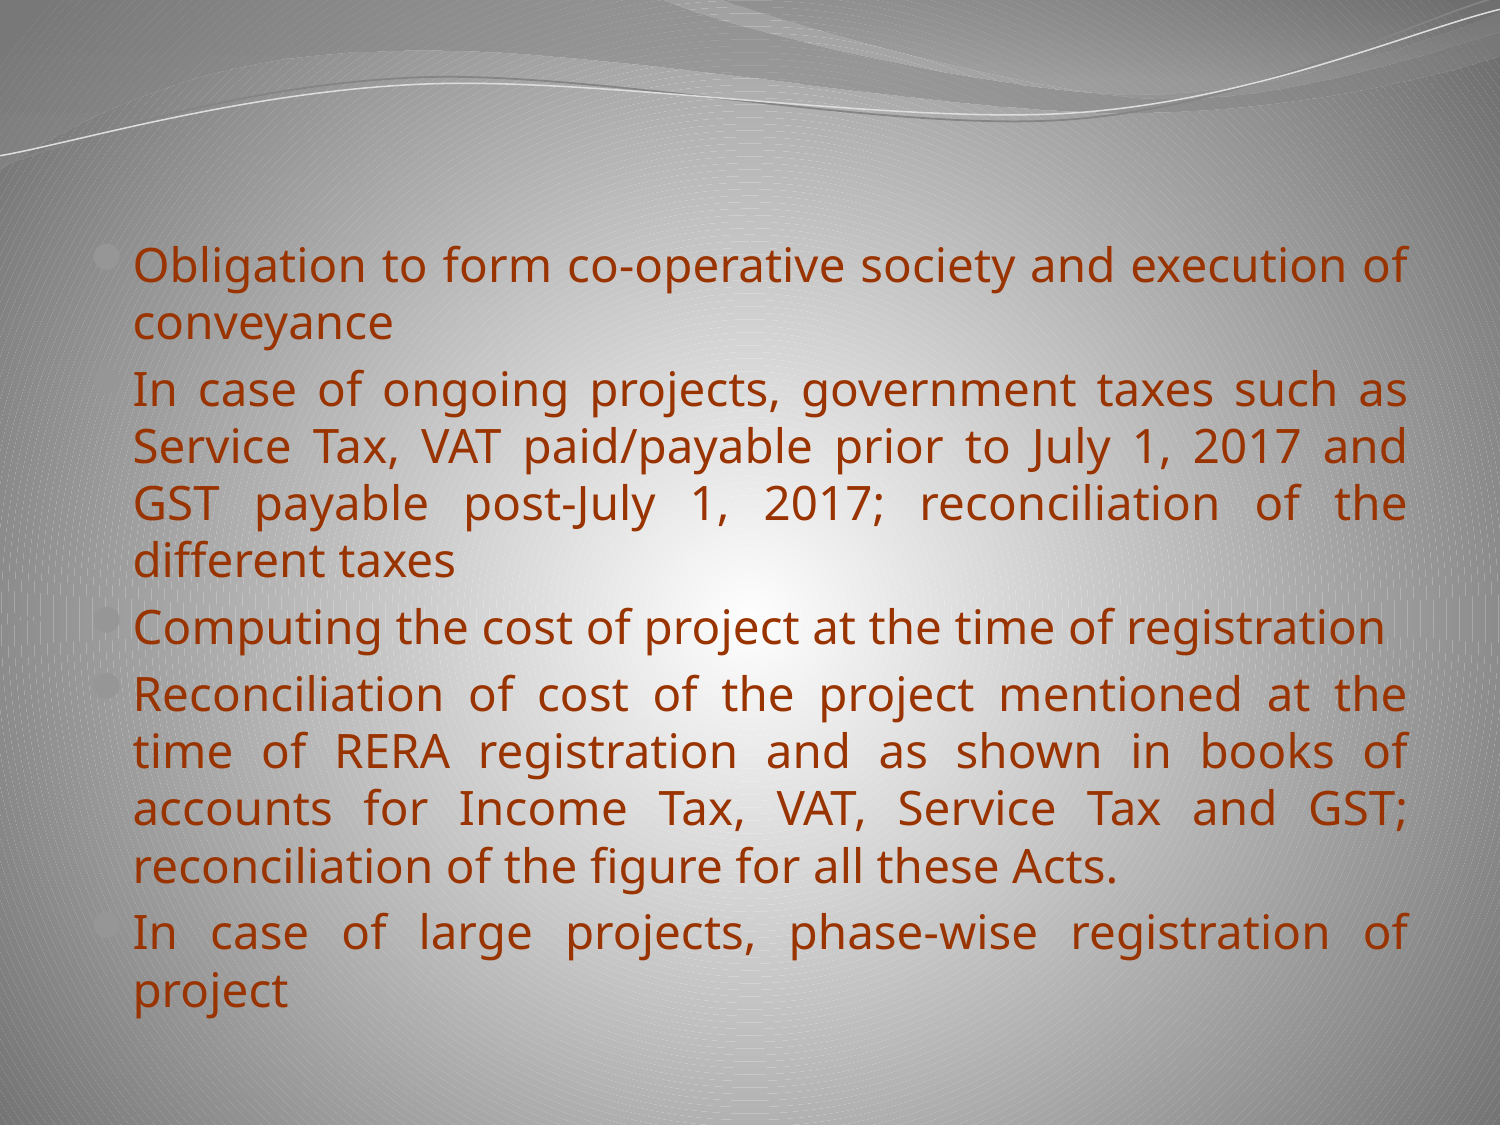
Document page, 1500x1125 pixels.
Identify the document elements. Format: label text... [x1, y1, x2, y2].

list Obligation to form co-operative society and execution of conveyance In case of ongoing projects, government taxes such as Service Tax, VAT paid/payable prior to July 1, 2017 and GST payable post-July 1, 2017; reconciliation of the different taxes Computing the cost of project at the time of registration Reconciliation of cost of the project mentioned at the time of RERA registration and as shown in books of accounts for Income Tax, VAT, Service Tax and GST; reconciliation of the figure for all these Acts. In case of large projects, phase-wise registration of project [75, 93, 1425, 1067]
